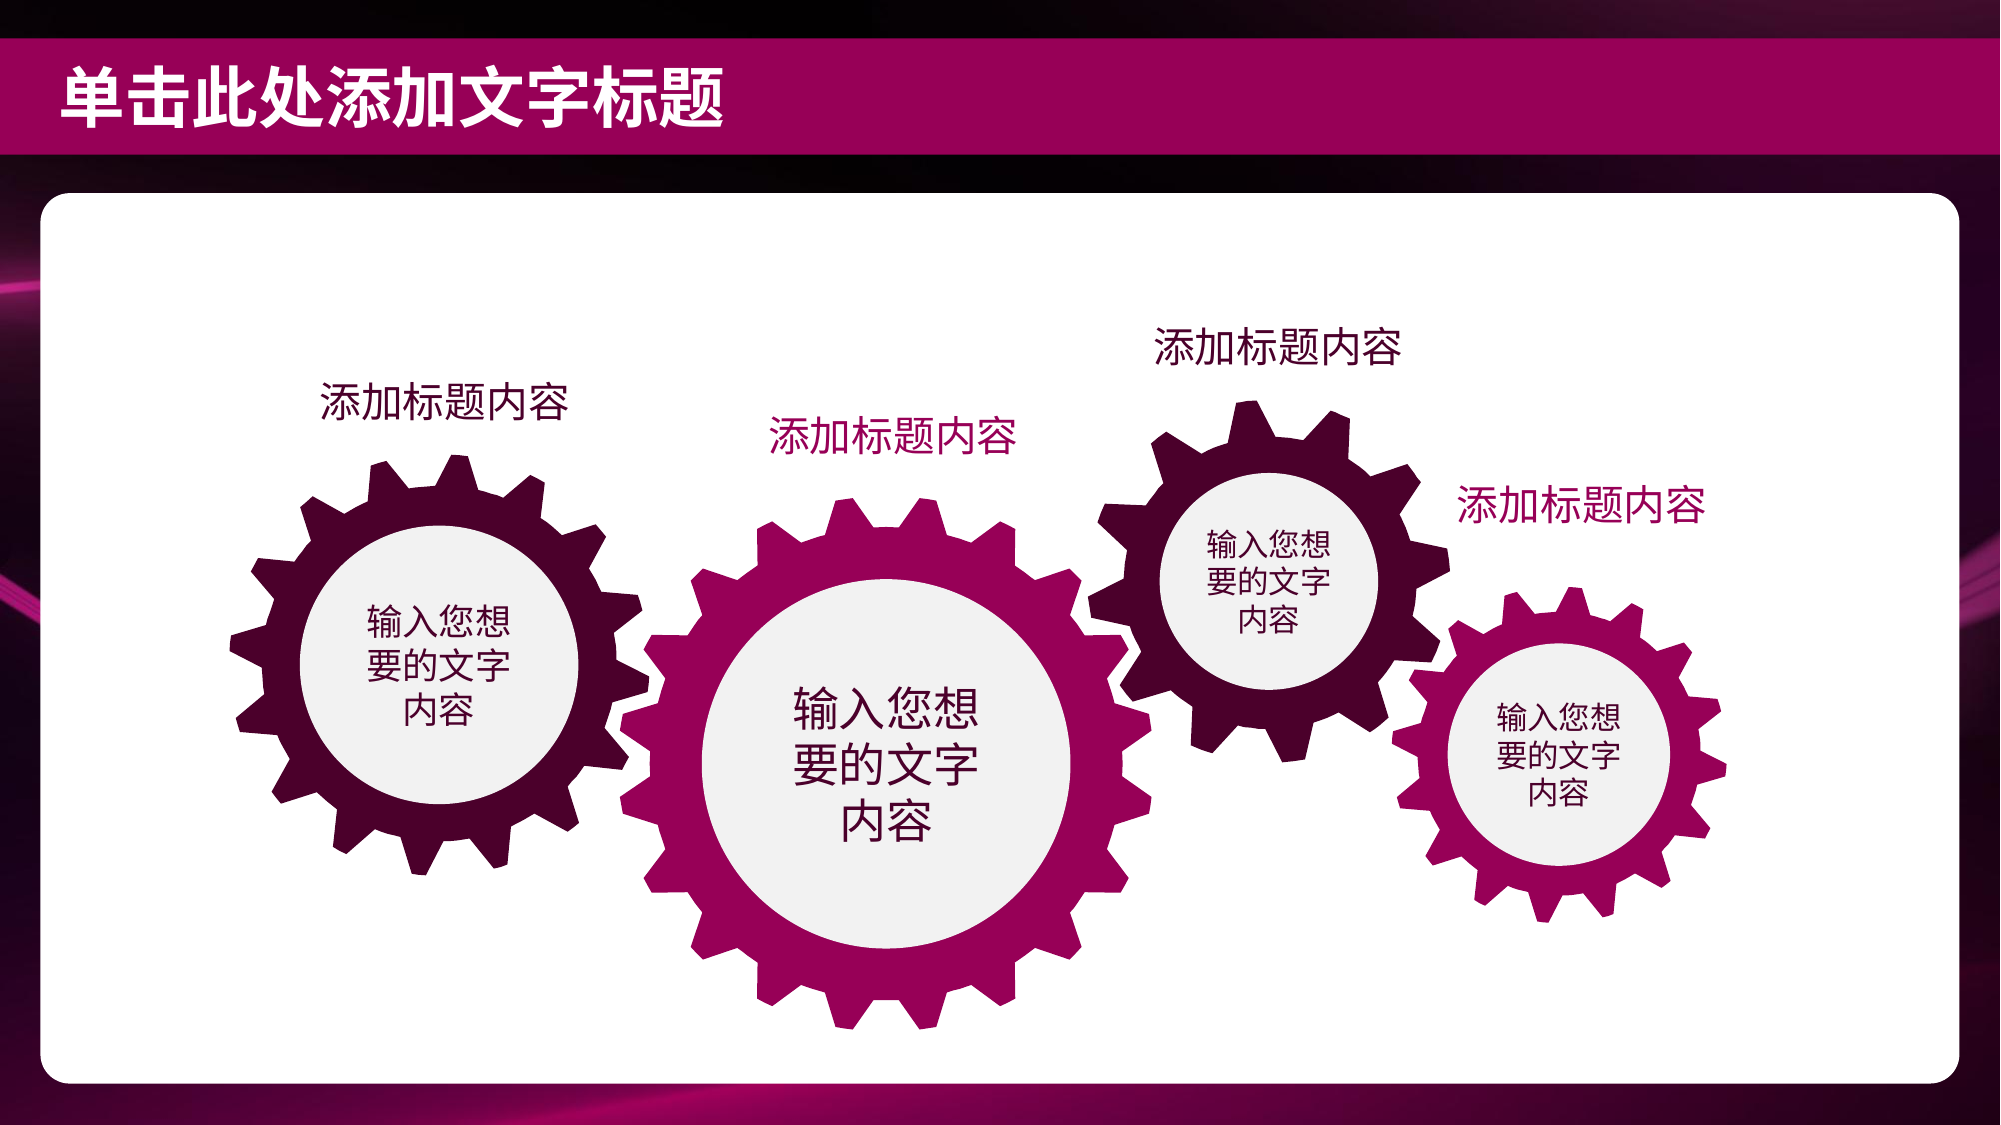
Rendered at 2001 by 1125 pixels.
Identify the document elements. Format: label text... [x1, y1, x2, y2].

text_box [1087, 400, 1451, 763]
text_box 添加标题内容 [270, 364, 620, 436]
text_box 添加标题内容 [1103, 310, 1454, 382]
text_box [229, 454, 650, 876]
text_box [619, 498, 1152, 1030]
text_box 添加标题内容 [1451, 468, 1735, 540]
picture [0, 155, 2000, 1125]
text_box 添加标题内容 [718, 399, 1069, 498]
picture [0, 0, 2000, 38]
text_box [1391, 586, 1727, 923]
